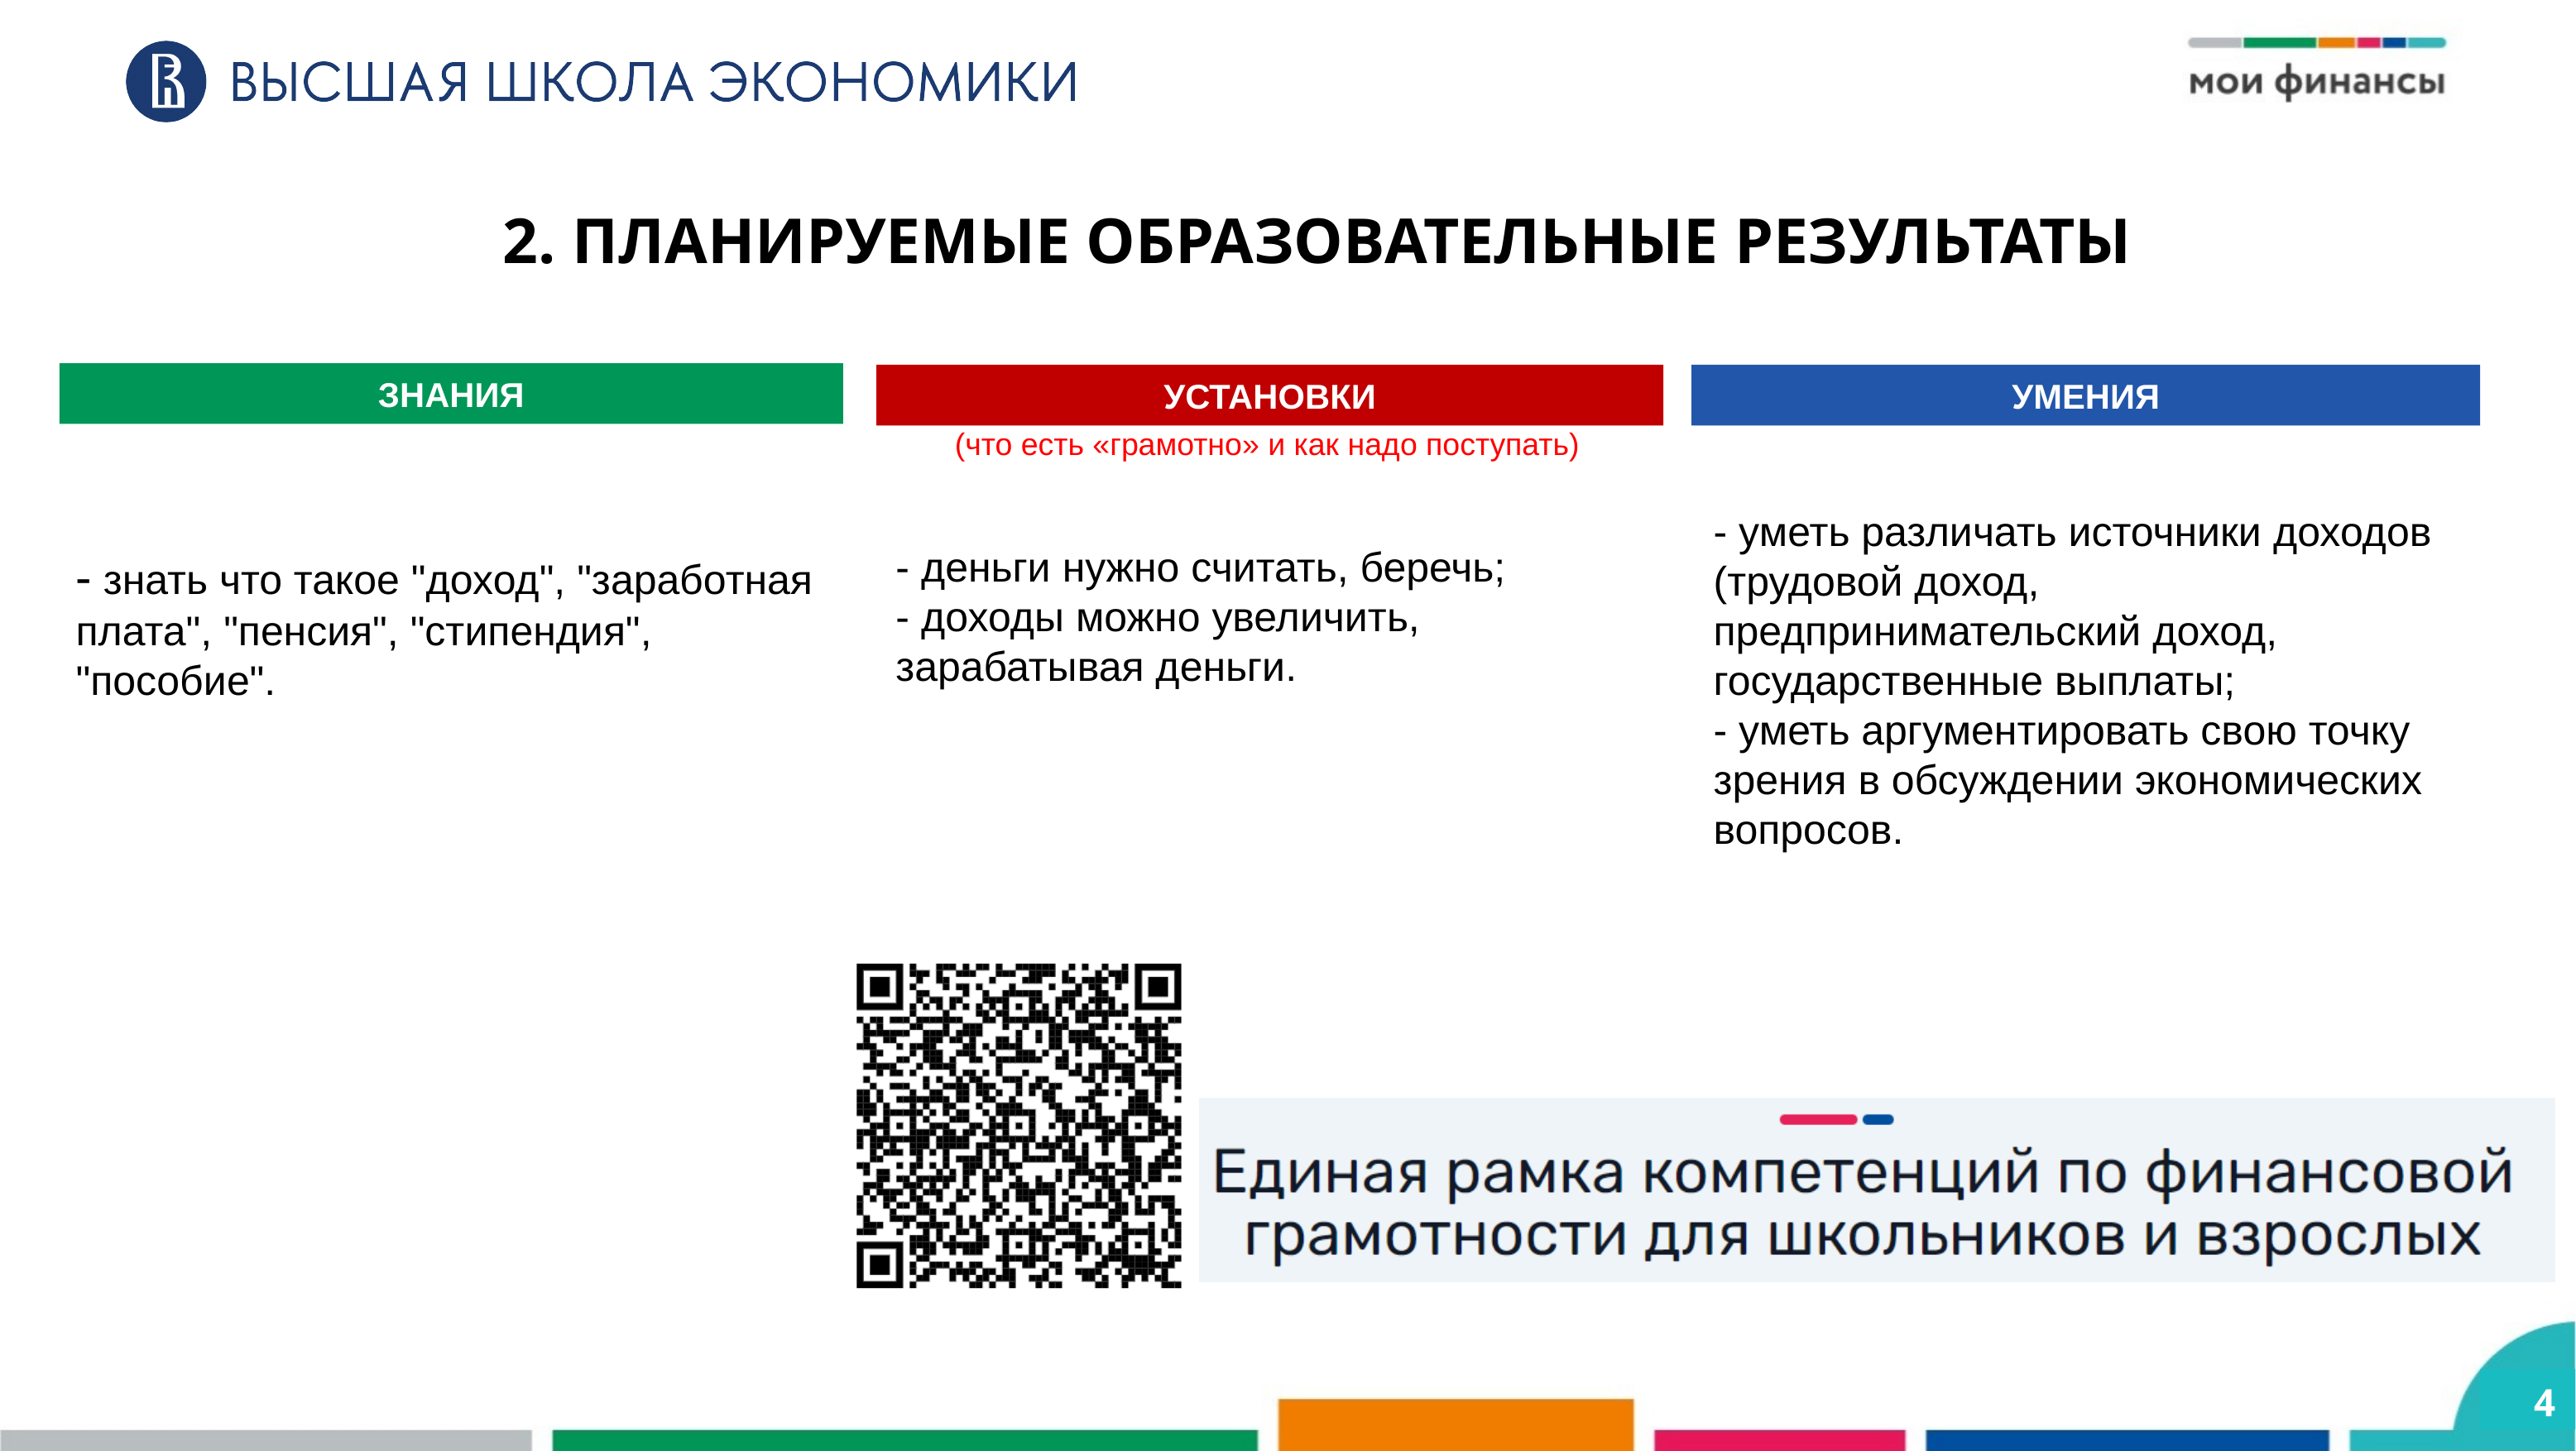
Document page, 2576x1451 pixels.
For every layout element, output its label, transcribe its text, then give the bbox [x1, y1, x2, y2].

text_box знания [59, 363, 843, 424]
text_box - деньги нужно считать, беречь; - доходы можно увеличить, зарабатывая деньги. [876, 531, 1661, 700]
text_box - уметь различать источники доходов (трудовой доход, предпринимательский доход, государственные выплаты; - уметь аргументировать свою точку зрения в обсуждении экономических вопросов. [1694, 495, 2478, 862]
text_box 4 [2480, 1368, 2576, 1430]
picture [0, 0, 2576, 1451]
text_box 2. ПЛАНИРУЕМЫЕ ОБРАЗОВАТЕЛЬНЫЕ РЕЗУЛЬТАТЫ [44, 192, 2576, 361]
text_box (что есть «грамотно» и как надо поступать) [942, 418, 1593, 468]
text_box умения [1691, 364, 2481, 426]
text_box установки [876, 364, 1664, 426]
text_box - знать что такое "доход", "заработная плата", "пенсия", "стипендия", "пособие". [56, 536, 841, 713]
